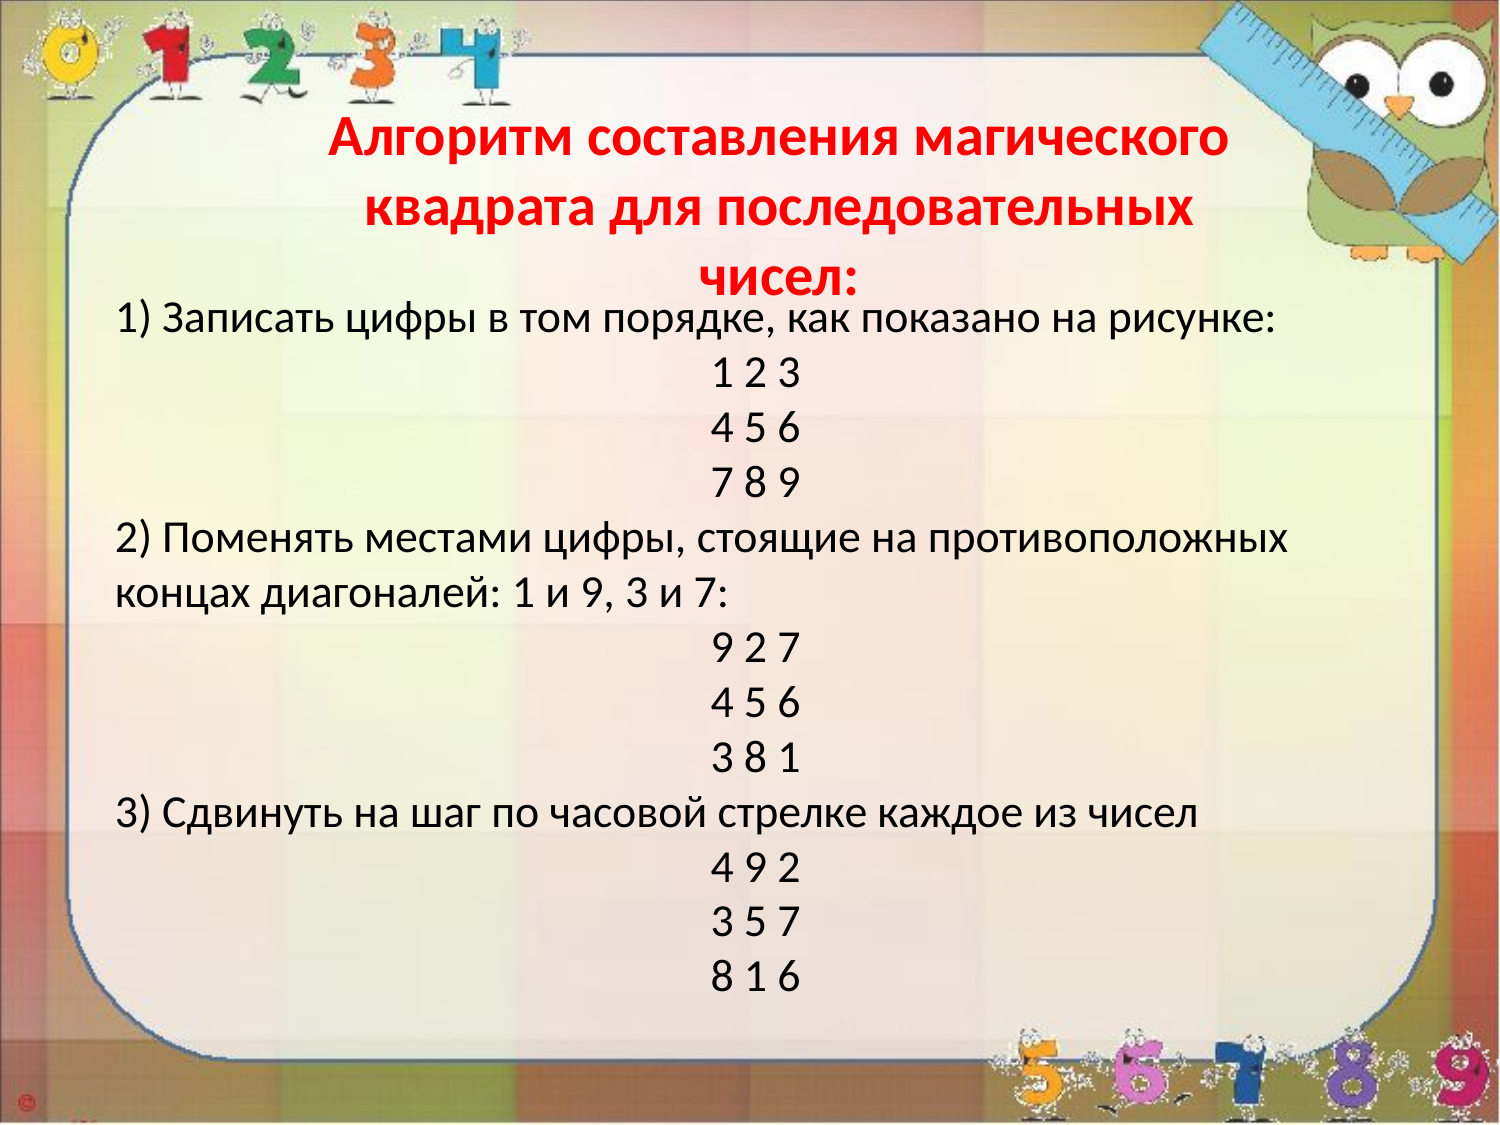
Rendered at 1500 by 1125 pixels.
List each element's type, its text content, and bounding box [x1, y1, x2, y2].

text_box 1) Записать цифры в том порядке, как показано на рисунке: 1 2 3 4 5 6 7 8 9 2) Поменять местами цифры, стоящие на противоположных концах диагоналей: 1 и 9, 3 и 7: 9 2 7 4 5 6 3 8 1 3) Сдвинуть на шаг по часовой стрелке каждое из чисел 4 9 2 3 5 7 8 1 6 [100, 278, 1412, 1009]
text_box Алгоритм составления магического квадрата для последовательных чисел: [312, 90, 1247, 278]
